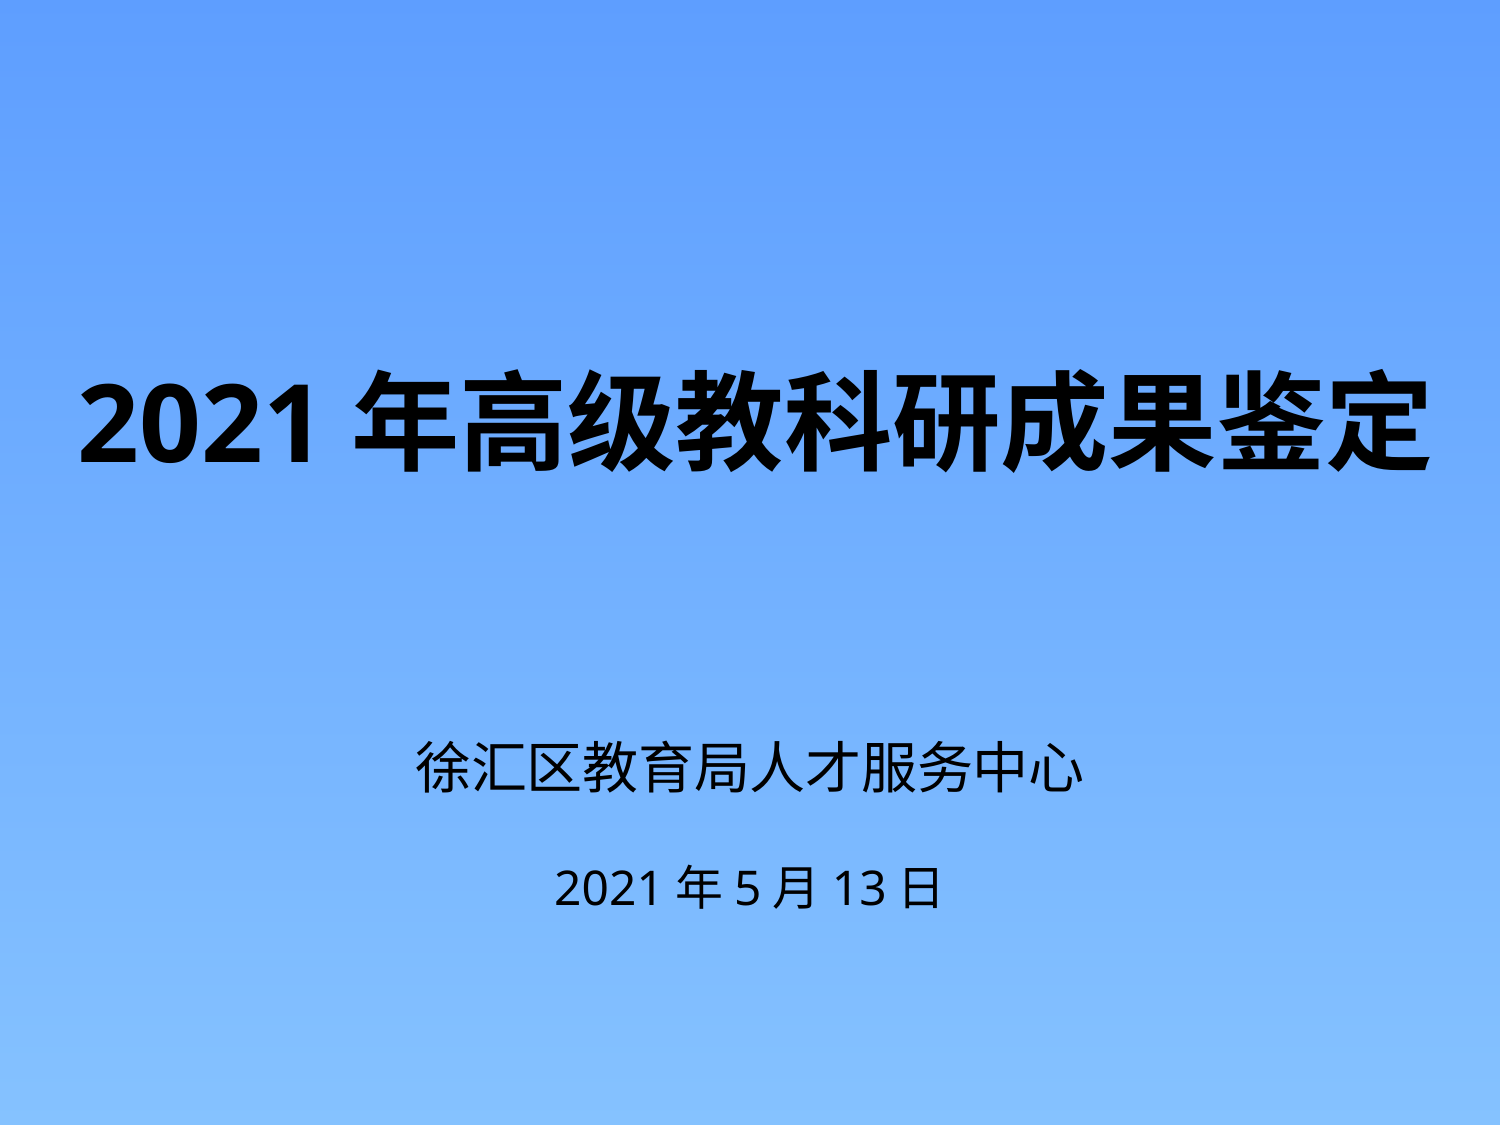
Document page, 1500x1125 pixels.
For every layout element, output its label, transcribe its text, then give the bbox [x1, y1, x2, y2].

title 2021年高级教科研成果鉴定 [58, 281, 1454, 558]
subtitle 徐汇区教育局人才服务中心 2021年5月13日 [225, 637, 1275, 925]
